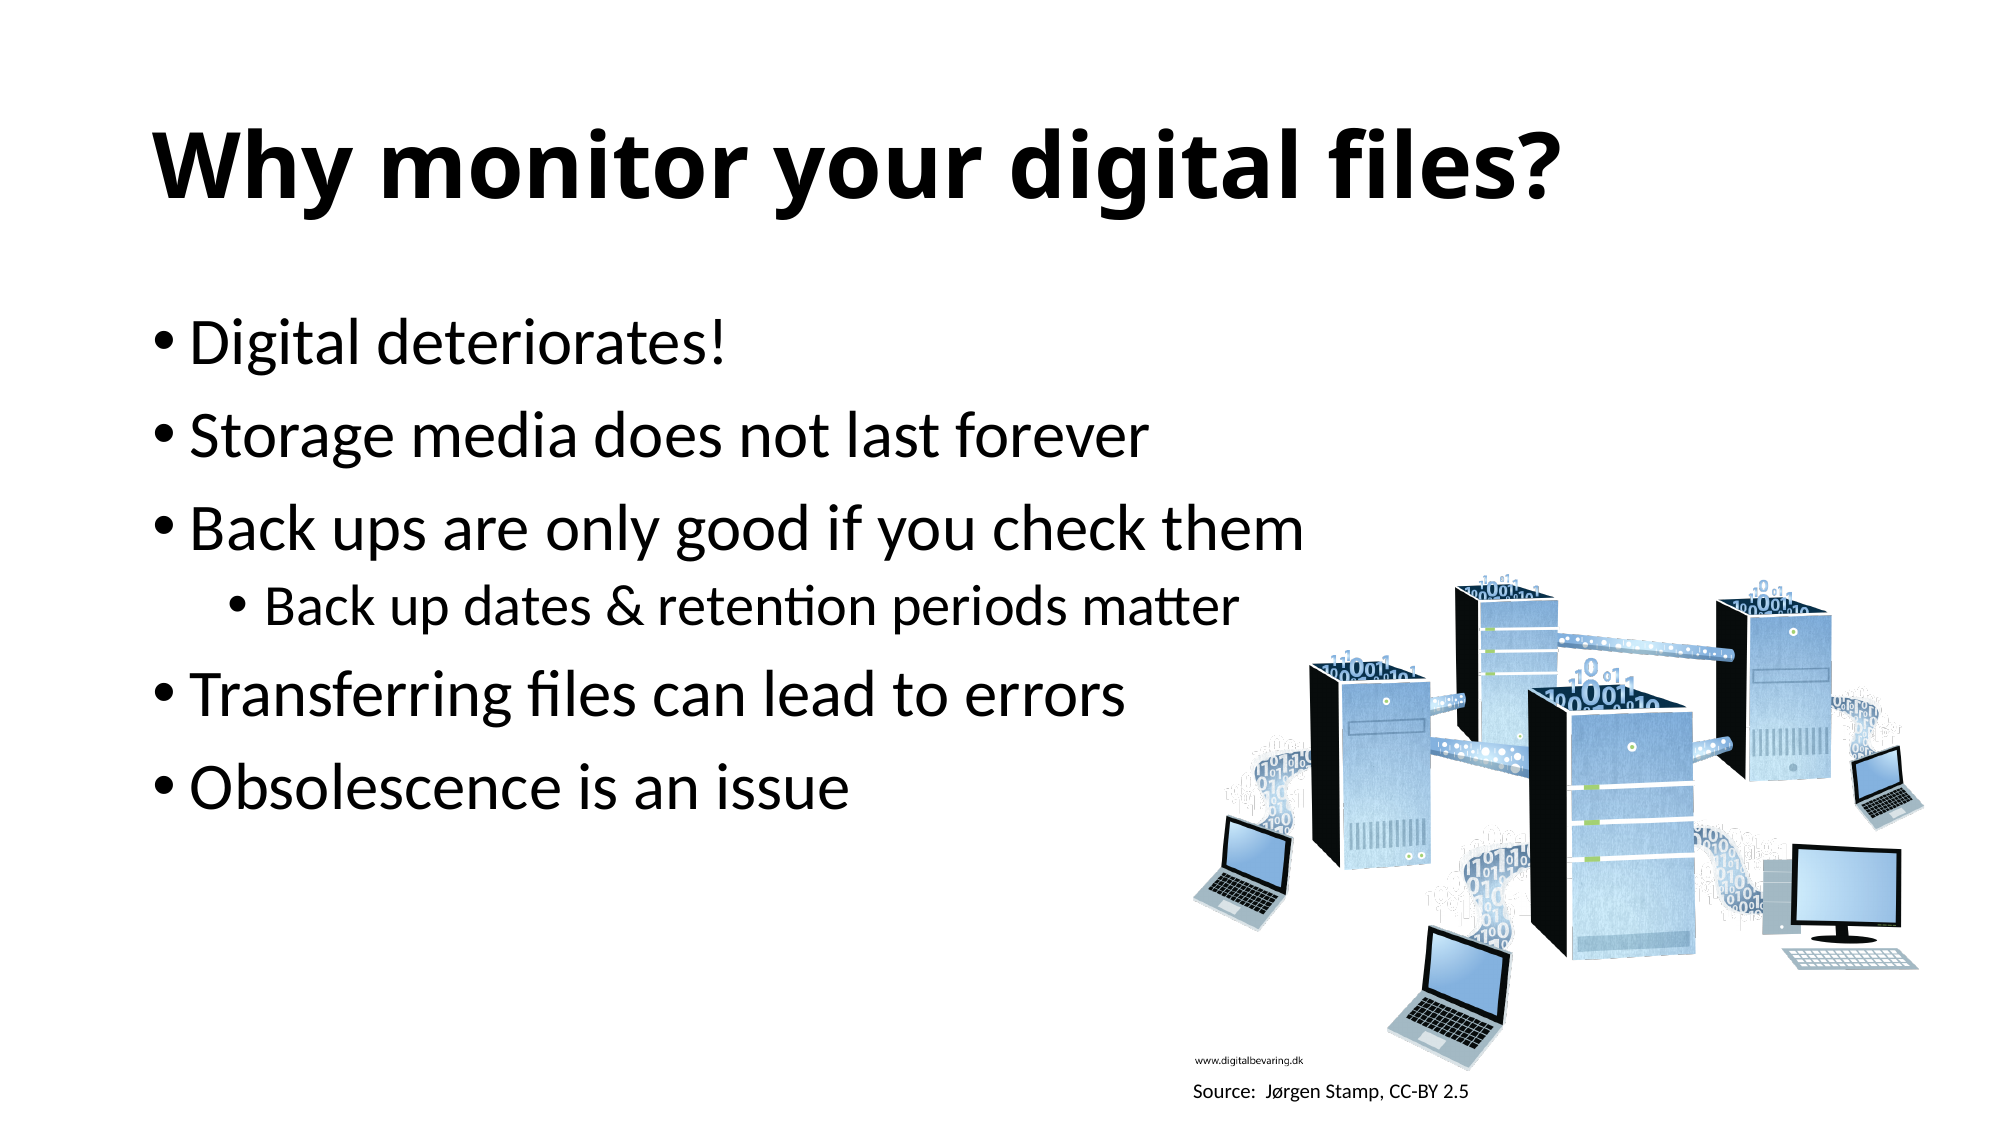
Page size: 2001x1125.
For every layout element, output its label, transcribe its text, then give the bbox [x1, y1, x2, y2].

text_box Source: Jørgen Stamp, CC-BY 2.5 [1178, 1071, 1485, 1111]
title Why monitor your digital files? [137, 59, 1863, 278]
picture [1175, 533, 1935, 1071]
list Digital deteriorates! Storage media does not last forever Back ups are only good if you check them Back up dates & retention periods matter Transferring files can lead to errors Obsolescence is an issue [137, 299, 1863, 1014]
